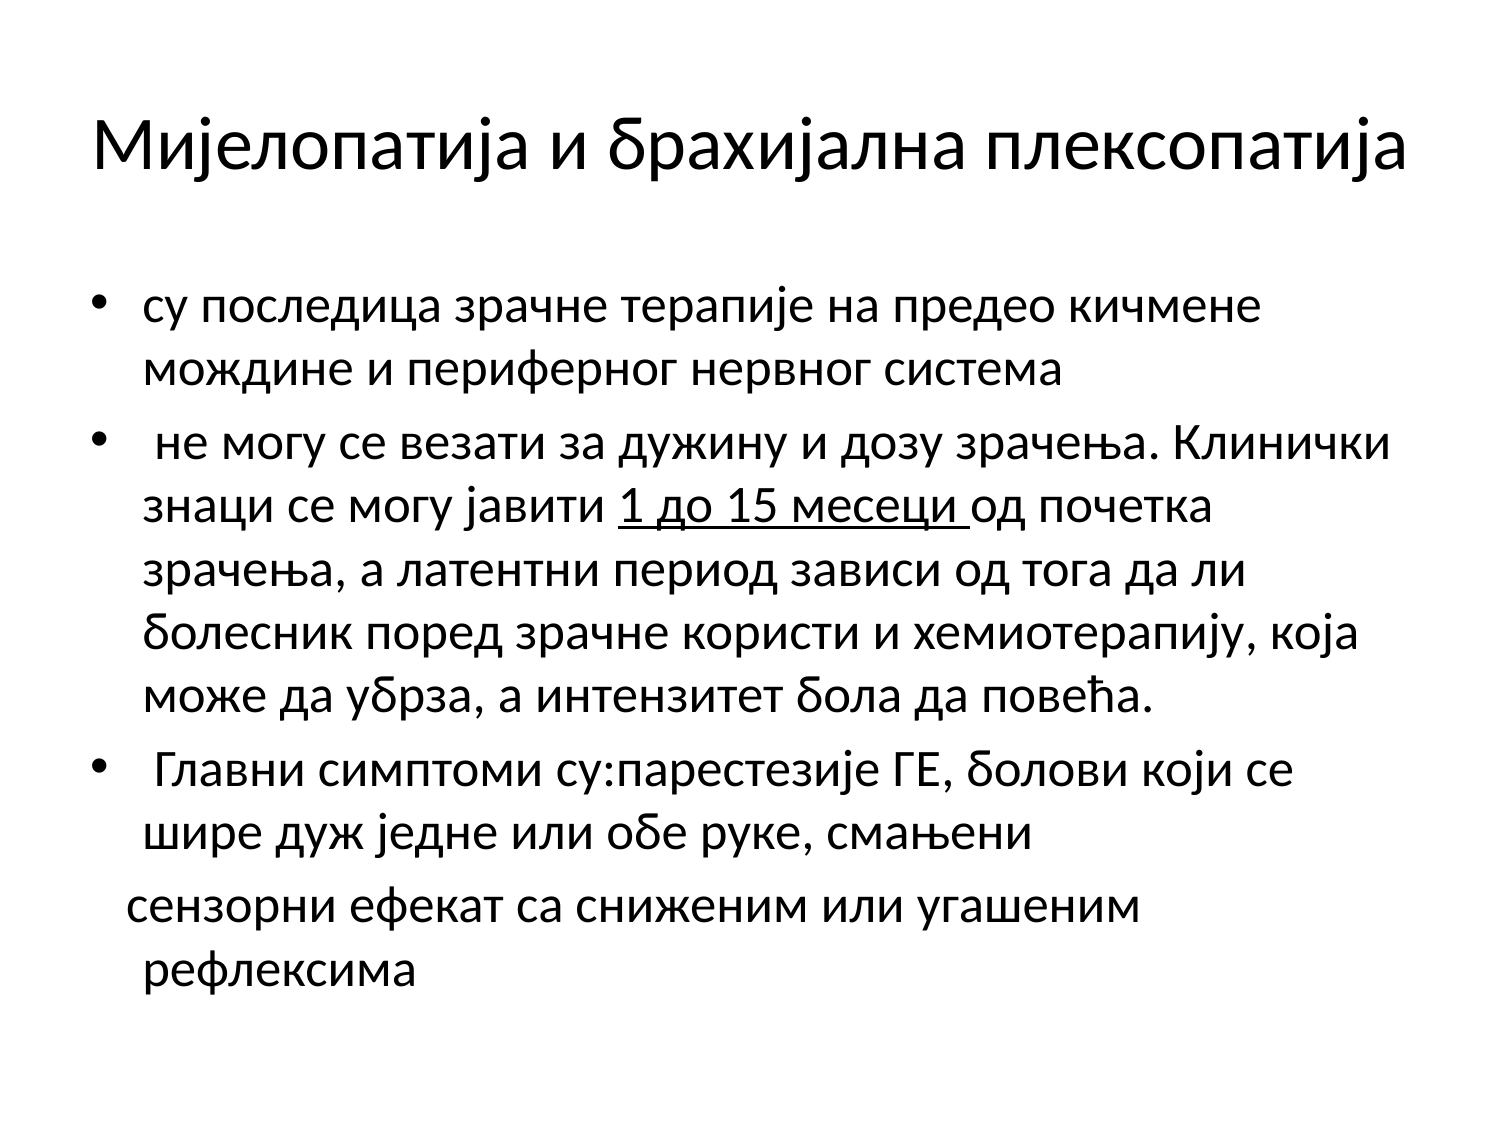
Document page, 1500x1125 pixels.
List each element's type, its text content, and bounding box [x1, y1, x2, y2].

title Мијелопатија и брахијална плексопатија [75, 45, 1425, 233]
list су последица зрачне терапије на предео кичмене мождине и периферног нервног система не могу се везати за дужину и дозу зрачења. Клинички знаци се могу јавити 1 до 15 месеци од почетка зрачења, а латентни период зависи од тога да ли болесник поред зрачне користи и хемиотерапију, која може да убрза, а интензитет бола да повећа. Главни симптоми су:парестезије ГЕ, болови који се шире дуж једне или обе руке, смањени сензорни ефекат са сниженим или угашеним рефлексима [75, 262, 1425, 1005]
